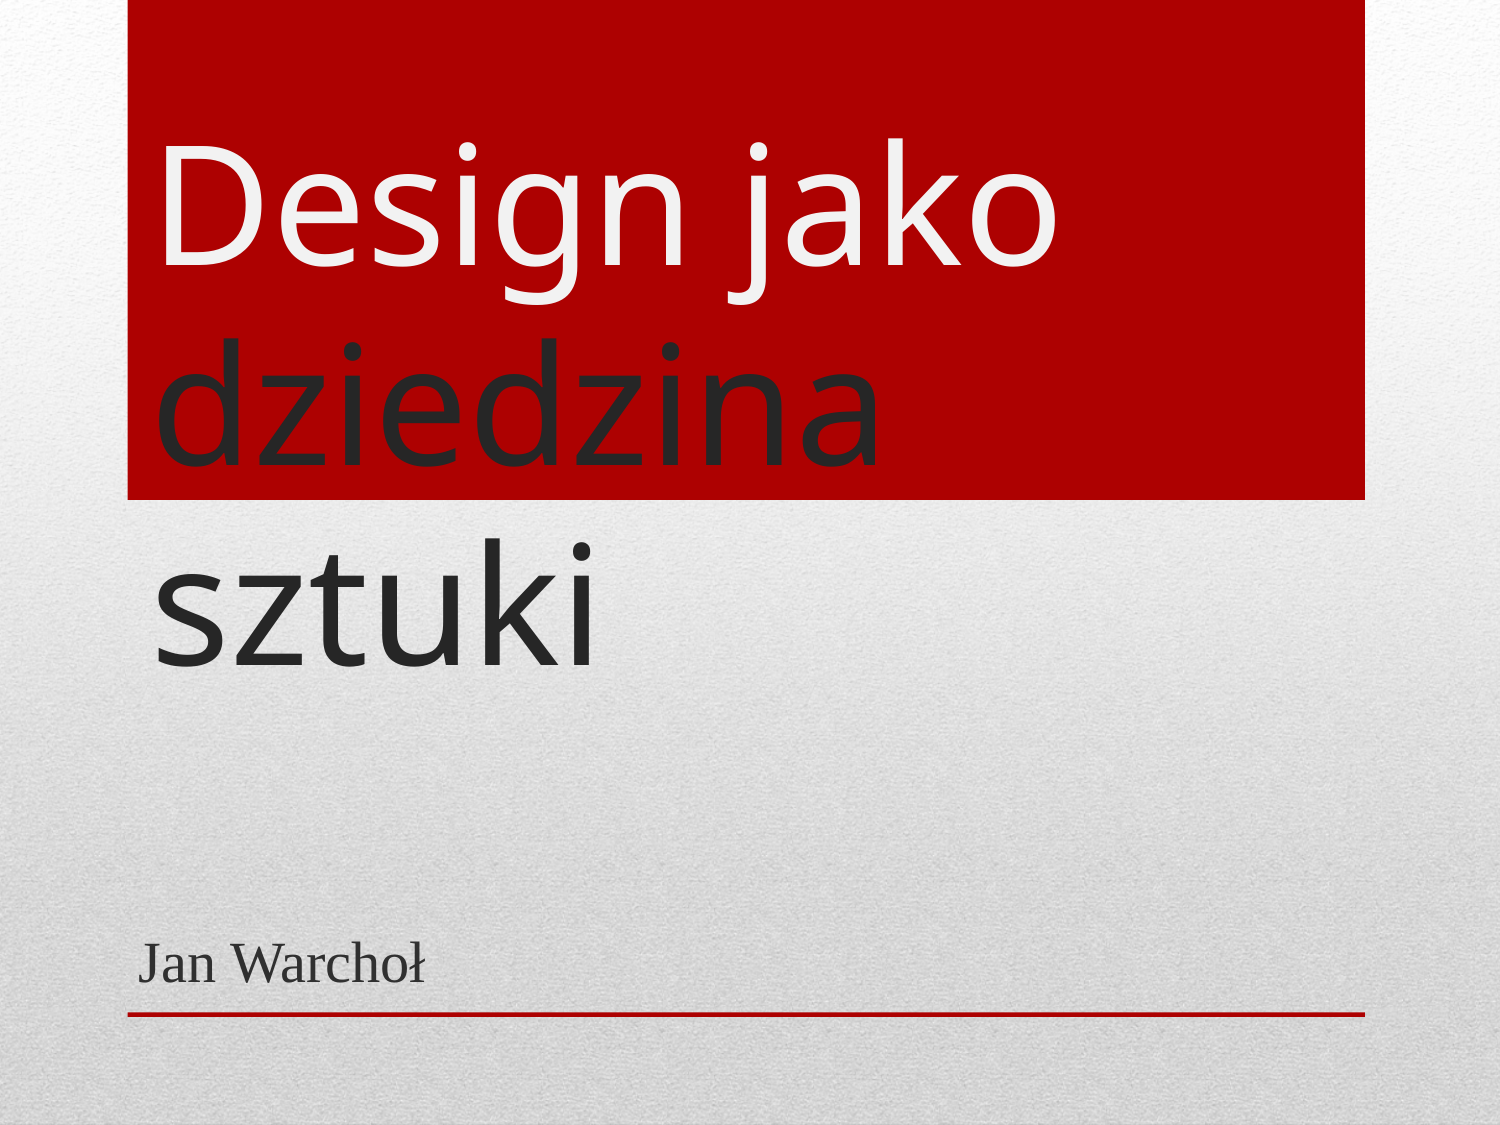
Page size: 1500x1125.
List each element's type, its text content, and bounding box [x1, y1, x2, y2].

title Design jako dziedzina sztuki [135, 456, 1374, 707]
subtitle Jan Warchoł [123, 916, 1249, 1080]
